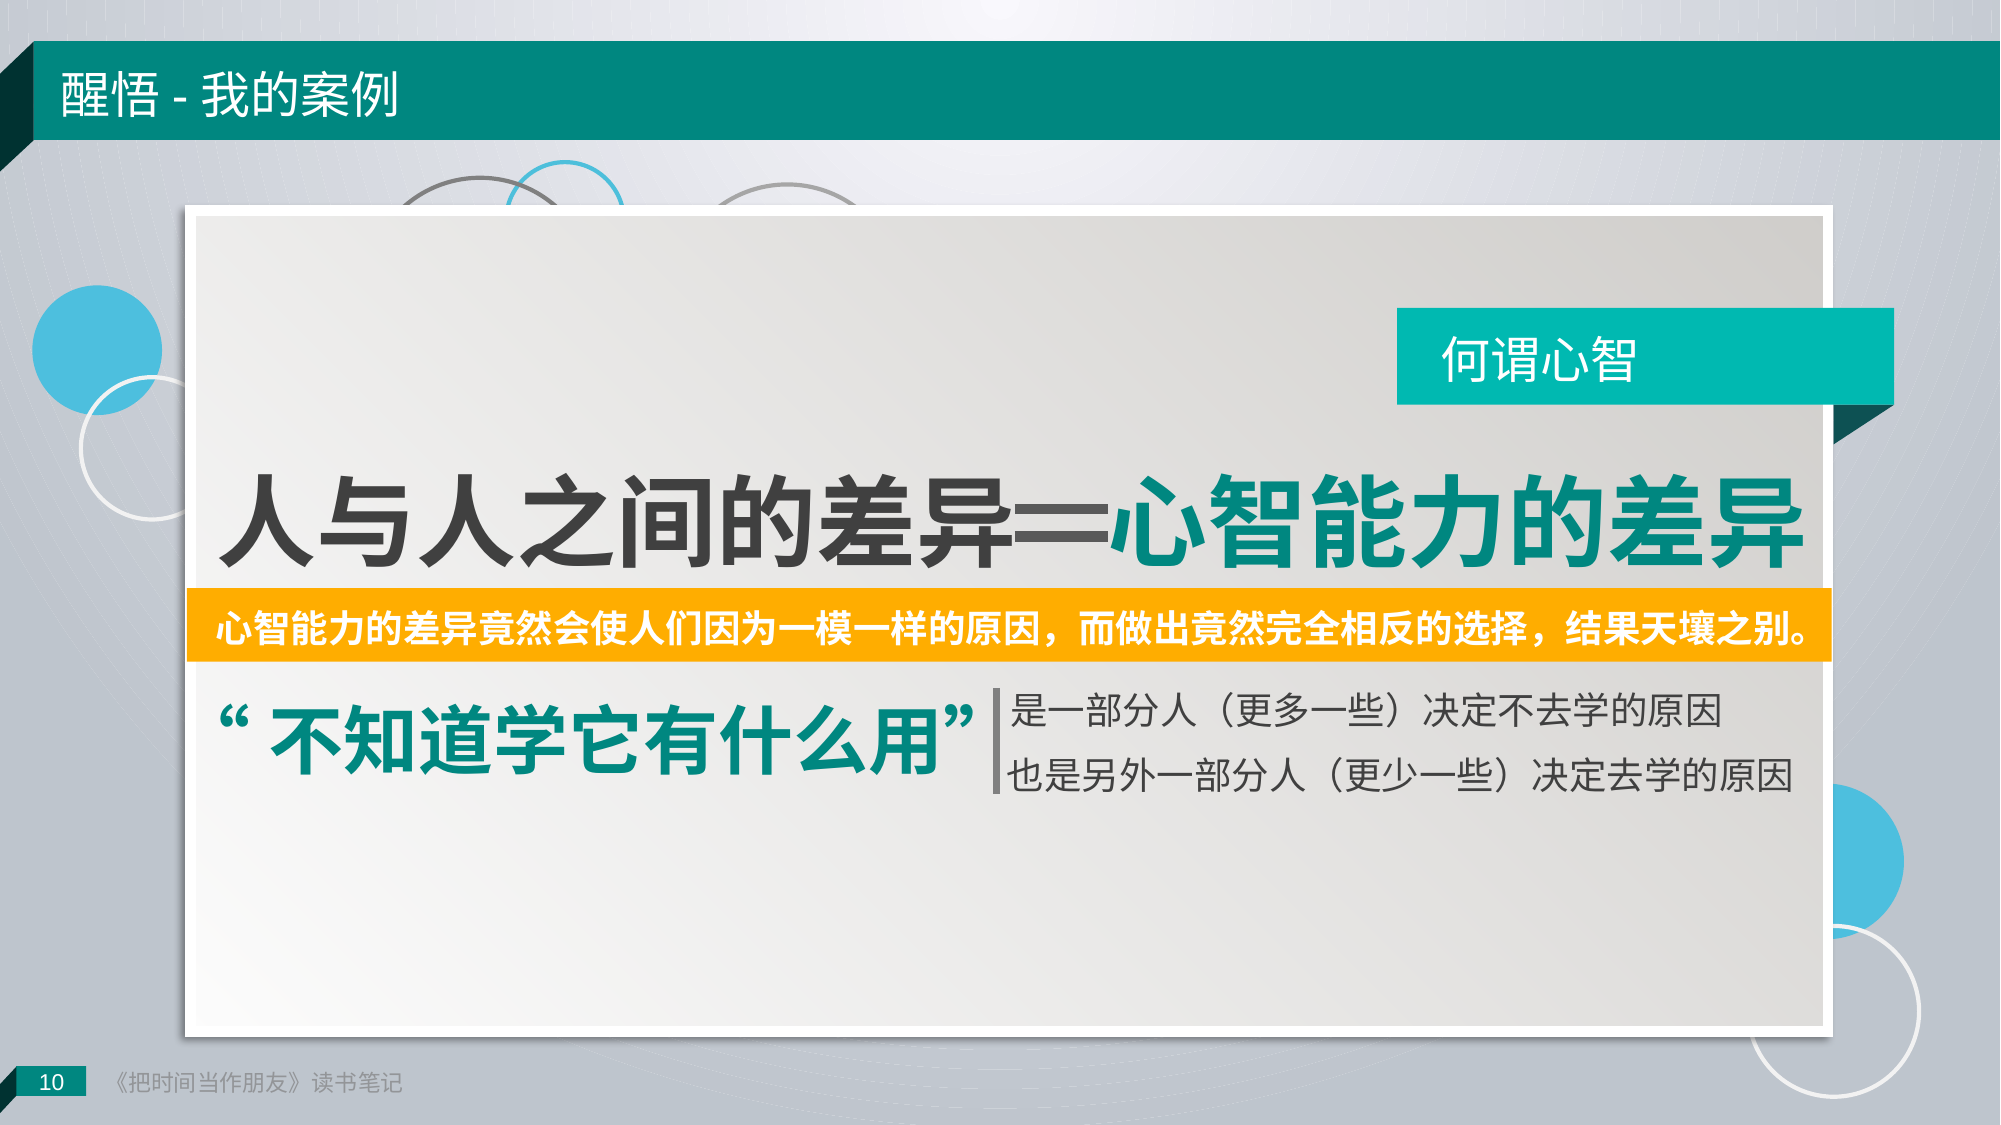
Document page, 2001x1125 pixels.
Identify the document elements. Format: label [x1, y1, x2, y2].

text_box [0, 41, 2000, 1117]
